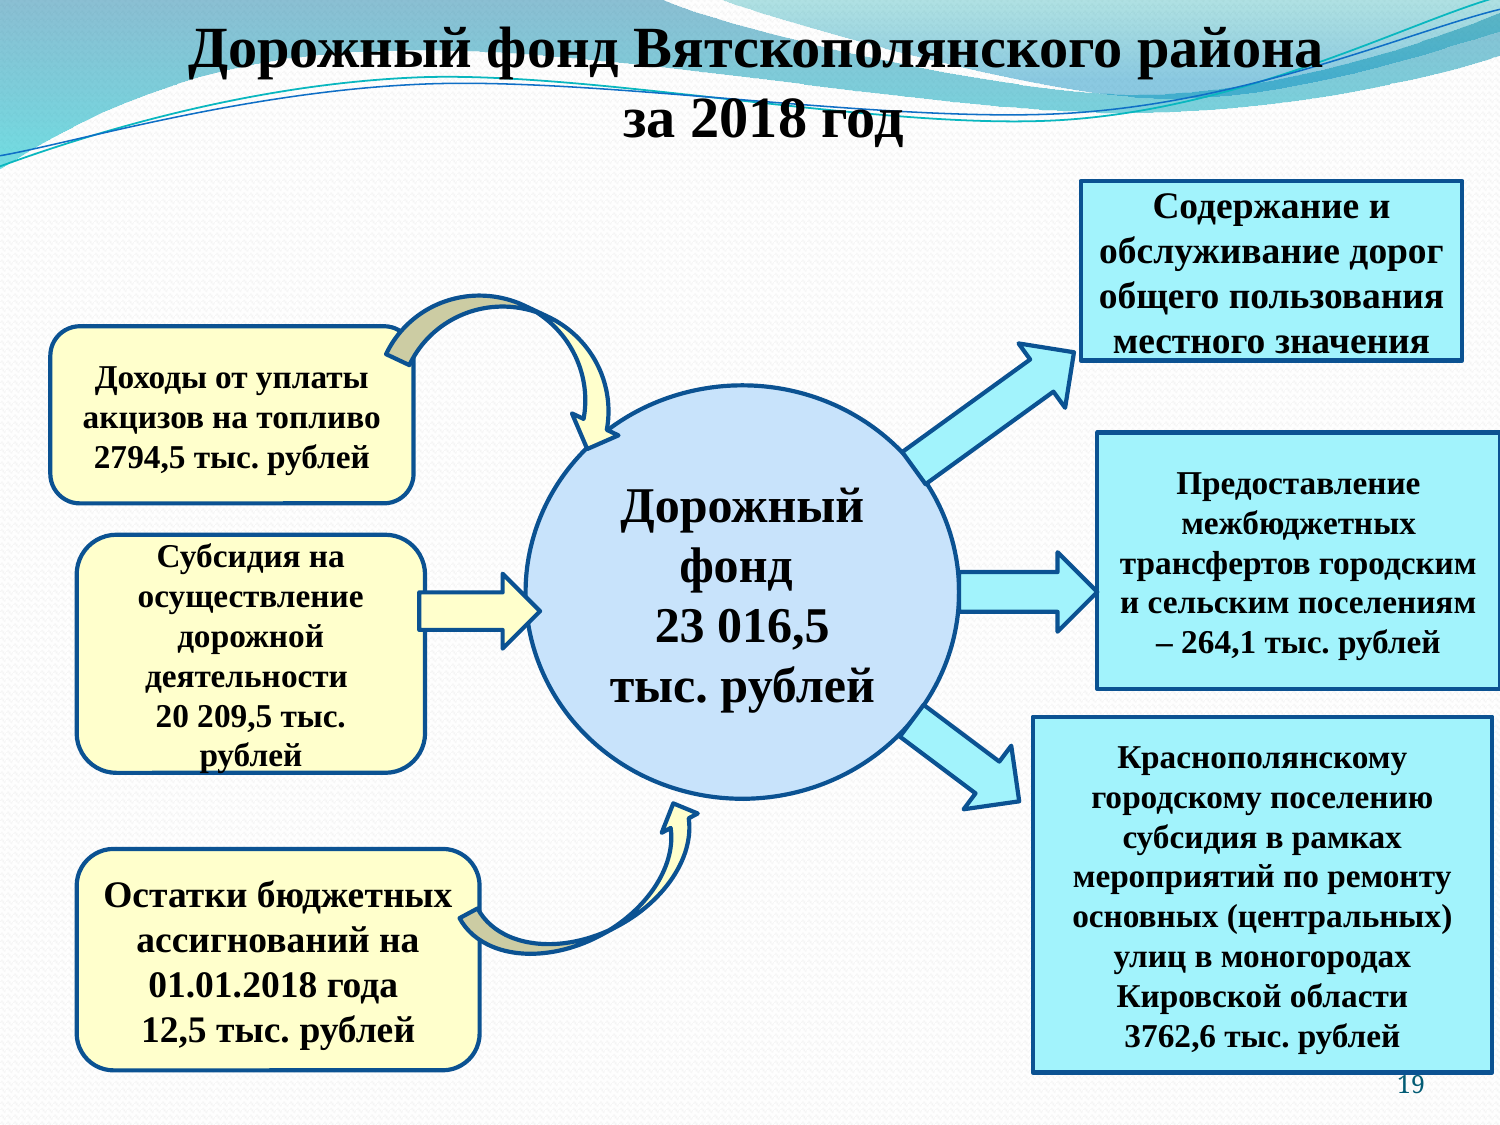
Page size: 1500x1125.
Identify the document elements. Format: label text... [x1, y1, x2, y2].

text_box [900, 341, 1077, 487]
text_box Дорожный фонд 23 016,5 тыс. рублей [523, 383, 960, 801]
text_box Содержание и обслуживание дорог общего пользования местного значения [1079, 179, 1464, 363]
text_box [897, 702, 1022, 812]
title Дорожный фонд Вятскополянского района за 2018 год [88, 19, 1439, 149]
text_box [384, 293, 621, 452]
text_box Краснополянскому городскому поселению субсидия в рамках мероприятий по ремонту основных (центральных) улиц в моногородах Кировской области 3762,6 тыс. рублей [1031, 715, 1494, 1075]
text_box [956, 550, 1100, 634]
text_box Остатки бюджетных ассигнований на 01.01.2018 года 12,5 тыс. рублей [74, 846, 482, 1073]
text_box [417, 571, 543, 651]
text_box Предоставление межбюджетных трансфертов городским и сельским поселениям – 264,1 тыс. рублей [1095, 430, 1500, 691]
slide_number 19 [1299, 1075, 1425, 1103]
text_box Субсидия на осуществление дорожной деятельности 20 209,5 тыс. рублей [74, 532, 428, 775]
text_box [457, 801, 700, 956]
text_box Доходы от уплаты акцизов на топливо 2794,5 тыс. рублей [48, 324, 416, 506]
